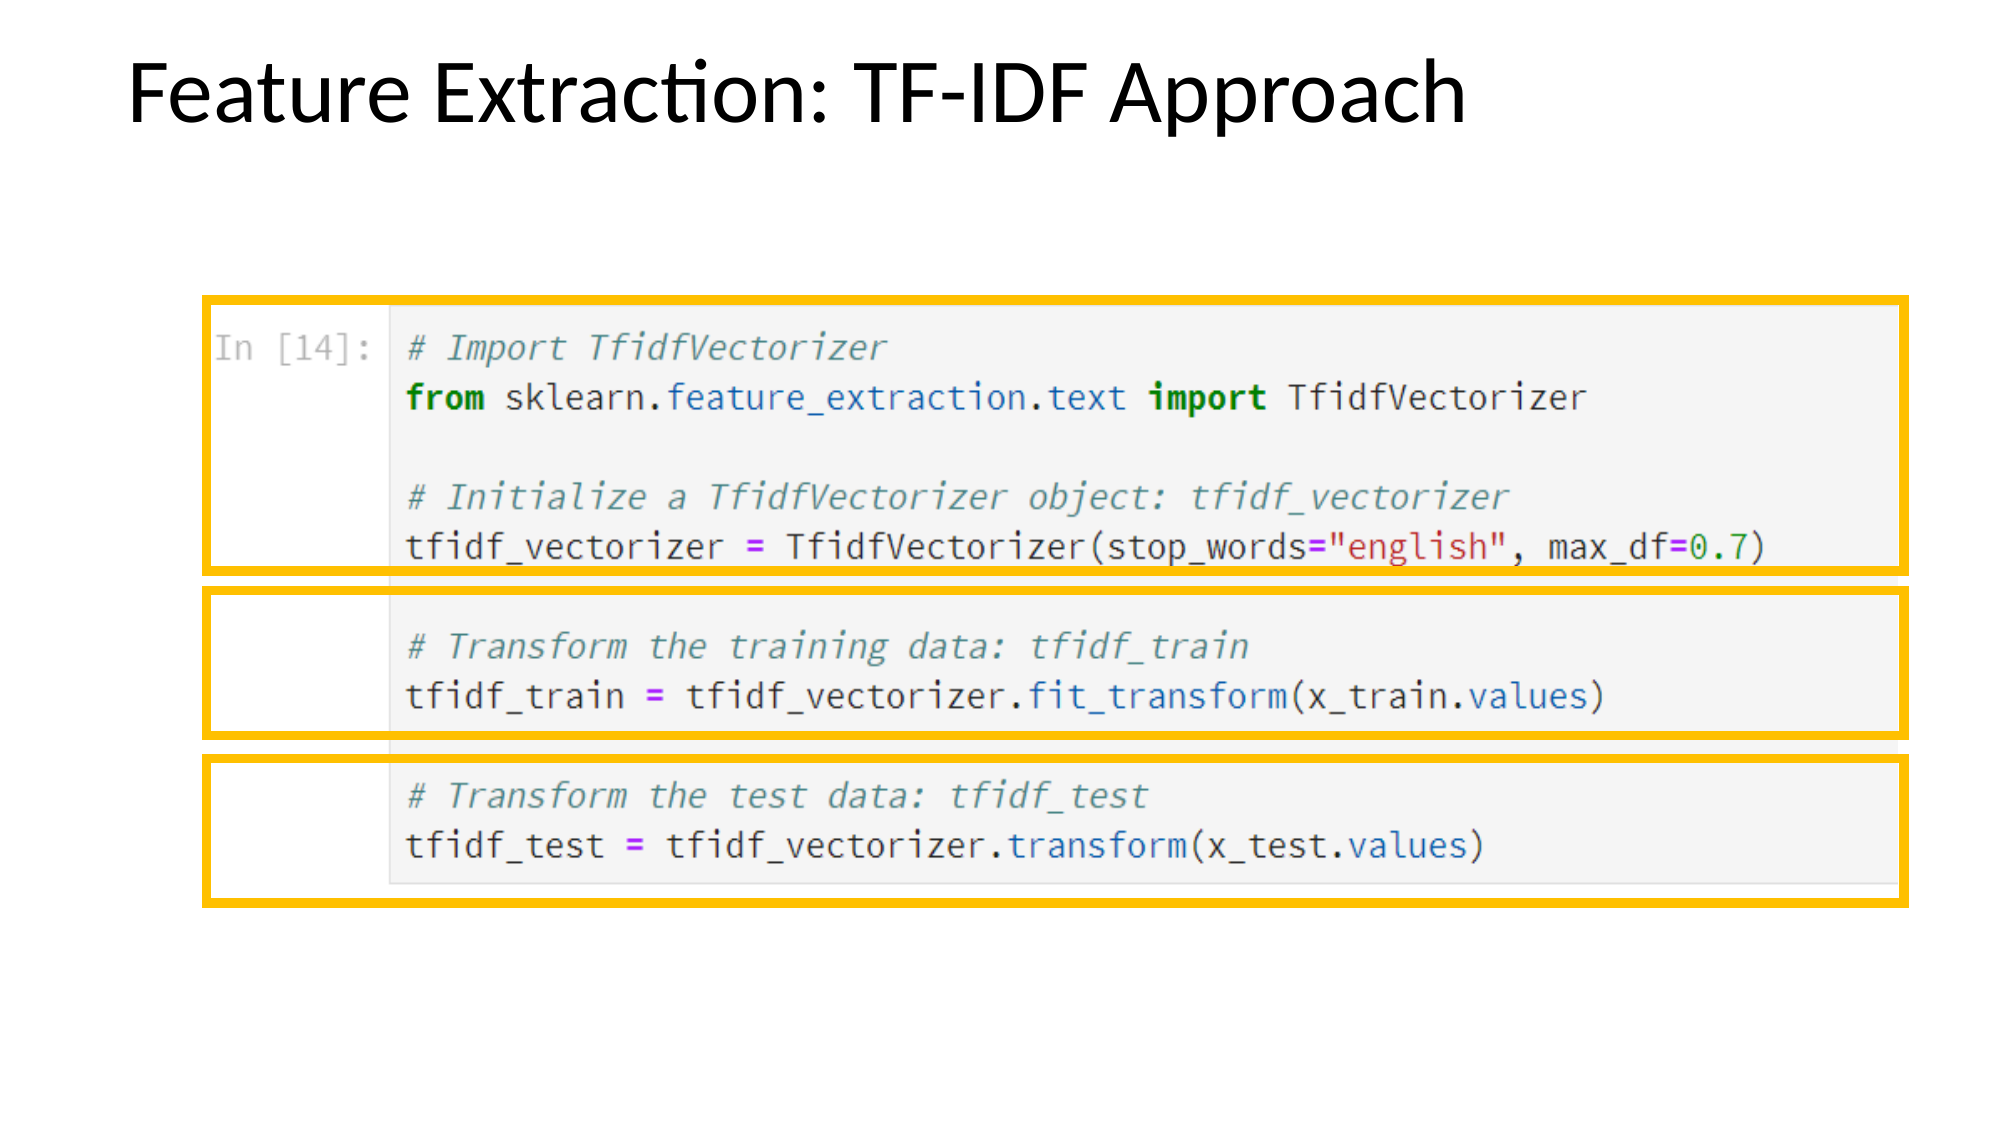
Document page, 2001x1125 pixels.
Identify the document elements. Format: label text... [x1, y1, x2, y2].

text_box [1898, 299, 1905, 572]
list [212, 299, 1898, 904]
text_box Feature Extraction: TF-IDF Approach [112, 23, 1919, 149]
text_box [1898, 590, 1905, 737]
text_box [206, 757, 212, 904]
text_box [206, 299, 212, 572]
text_box [1898, 757, 1905, 904]
text_box [206, 590, 212, 737]
